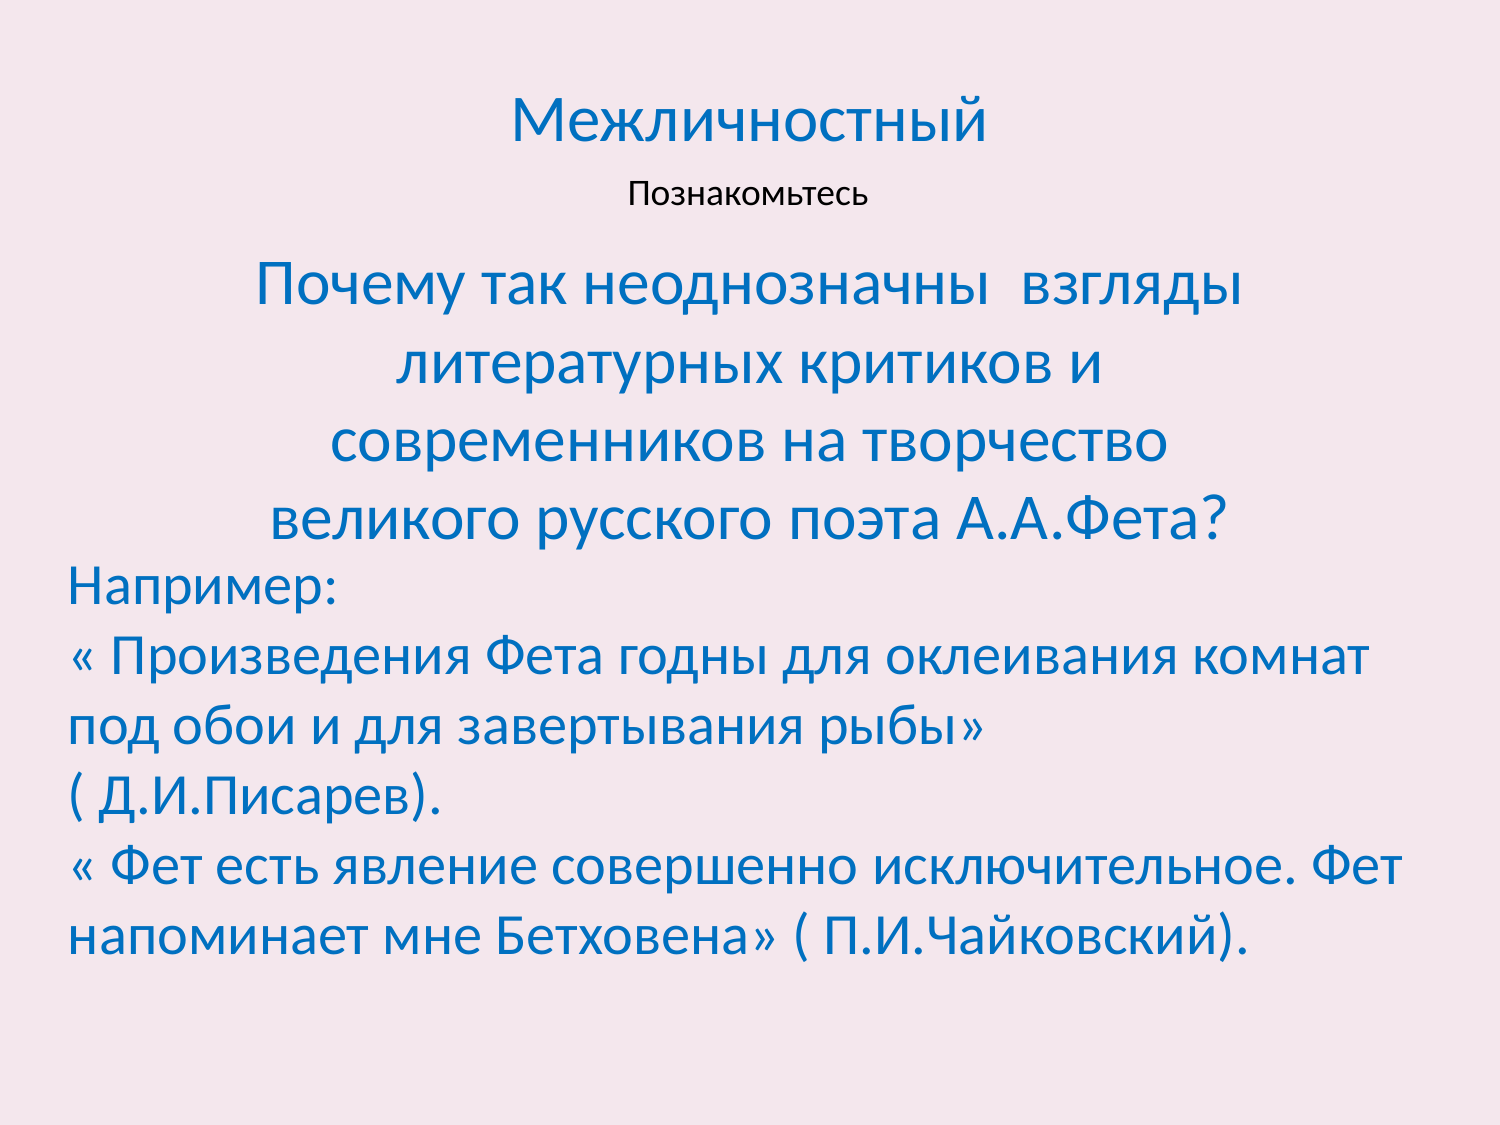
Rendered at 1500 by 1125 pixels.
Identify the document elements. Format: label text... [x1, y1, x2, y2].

text_box Например: « Произведения Фета годны для оклеивания комнат под обои и для завертывания рыбы» ( Д.И.Писарев). « Фет есть явление совершенно исключительное. Фет напоминает мне Бетховена» ( П.И.Чайковский). [53, 538, 1436, 1034]
title Межличностный [112, 66, 1388, 244]
text_box Познакомьтесь [612, 160, 888, 221]
subtitle Почему так неоднозначны взгляды литературных критиков и современников на творчество великого русского поэта А.А.Фета? [225, 231, 1275, 538]
